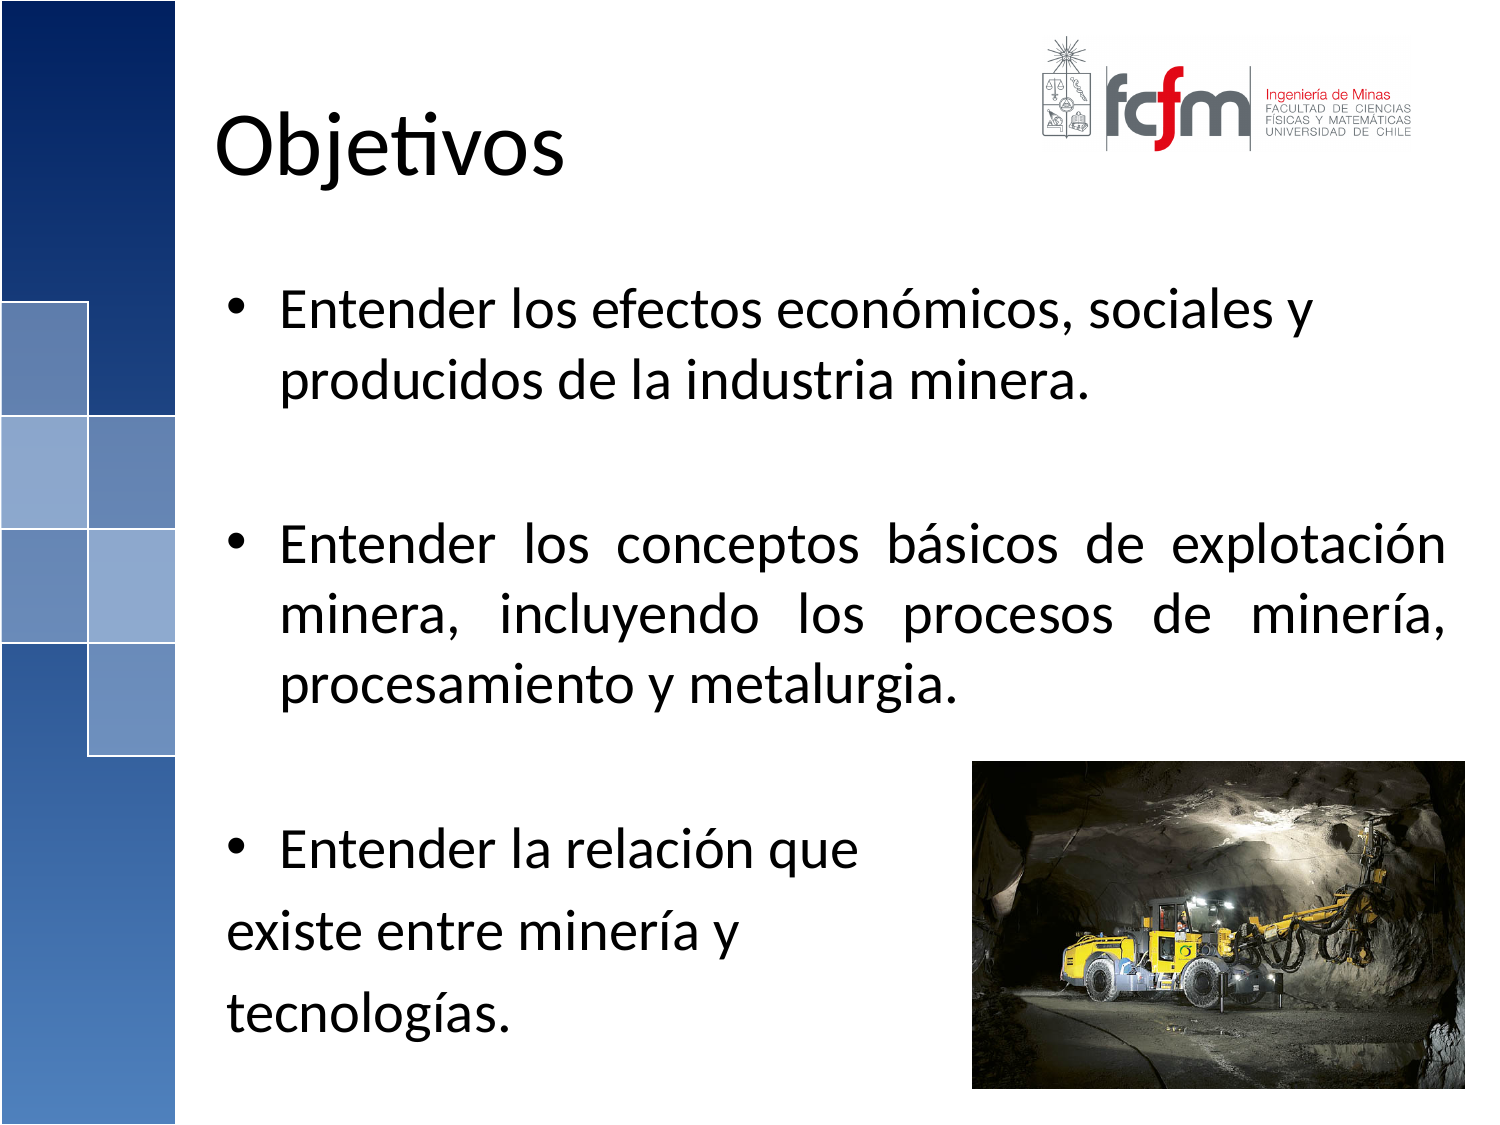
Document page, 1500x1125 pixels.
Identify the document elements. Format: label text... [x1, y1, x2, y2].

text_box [0, 0, 176, 1125]
title Objetivos [199, 45, 1425, 233]
picture [972, 761, 1465, 1089]
list Entender los efectos económicos, sociales y producidos de la industria minera. Entender los conceptos básicos de explotación minera, incluyendo los procesos de minería, procesamiento y metalurgia. Entender la relación que existe entre minería y tecnologías. [210, 262, 1465, 1055]
picture [1042, 34, 1411, 153]
